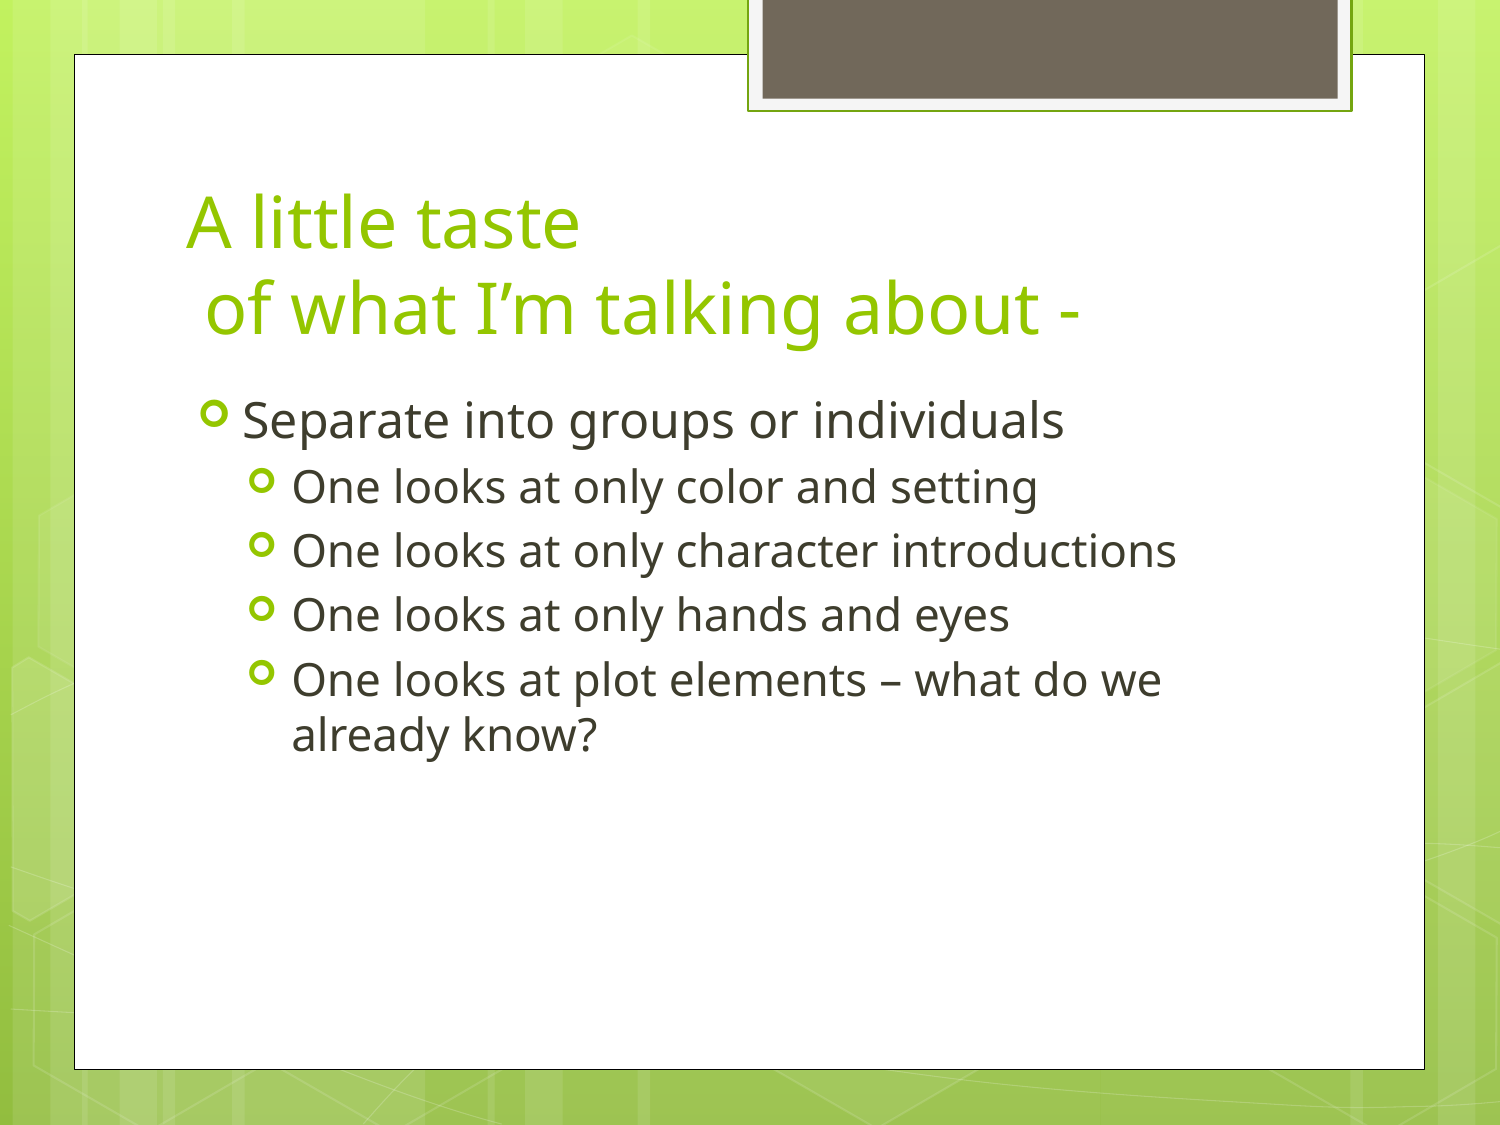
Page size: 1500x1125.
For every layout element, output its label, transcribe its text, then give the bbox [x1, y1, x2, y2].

list Separate into groups or individuals One looks at only color and setting One looks at only character introductions One looks at only hands and eyes One looks at plot elements – what do we already know? [171, 381, 1283, 957]
title A little taste of what I’m talking about - [171, 168, 1324, 357]
